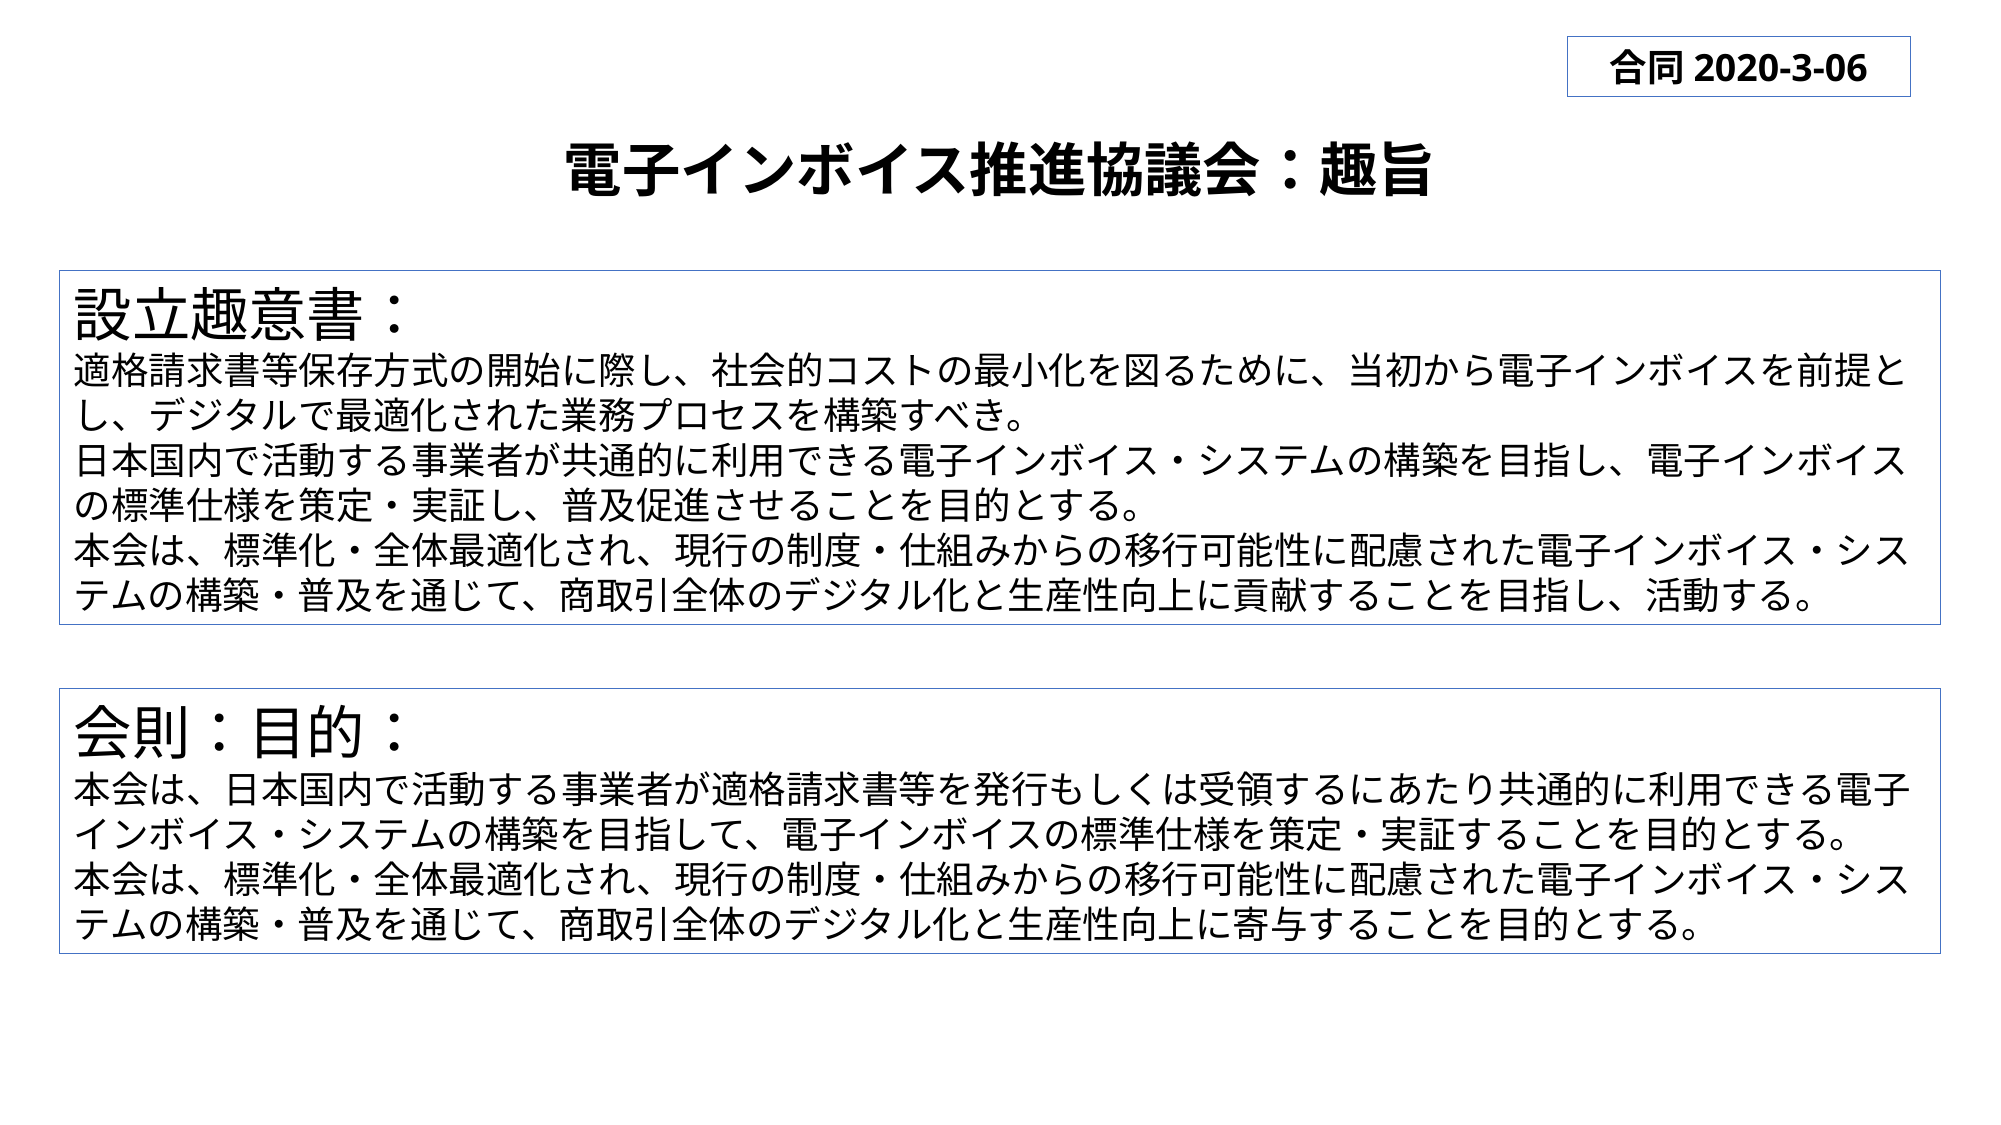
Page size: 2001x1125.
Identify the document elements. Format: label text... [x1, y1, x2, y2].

text_box 電子インボイス推進協議会：趣旨 [380, 125, 1620, 211]
text_box 設立趣意書： 適格請求書等保存方式の開始に際し、社会的コストの最小化を図るために、当初から電子インボイスを前提とし、デジタルで最適化された業務プロセスを構築すべき。 日本国内で活動する事業者が共通的に利用できる電子インボイス・システムの構築を目指し、電子インボイスの標準仕様を策定・実証し、普及促進させることを目的とする。 本会は、標準化・全体最適化され、現行の制度・仕組みからの移行可能性に配慮された電子インボイス・システムの構築・普及を通じて、商取引全体のデジタル化と生産性向上に貢献することを目指し、活動する。 [59, 270, 1941, 625]
text_box 合同2020-3-06 [1567, 36, 1911, 97]
text_box 会則：目的： 本会は、日本国内で活動する事業者が適格請求書等を発行もしくは受領するにあたり共通的に利用できる電子インボイス・システムの構築を目指して、電子インボイスの標準仕様を策定・実証することを目的とする。 本会は、標準化・全体最適化され、現行の制度・仕組みからの移行可能性に配慮された電子インボイス・システムの構築・普及を通じて、商取引全体のデジタル化と生産性向上に寄与することを目的とする。 [59, 688, 1941, 954]
